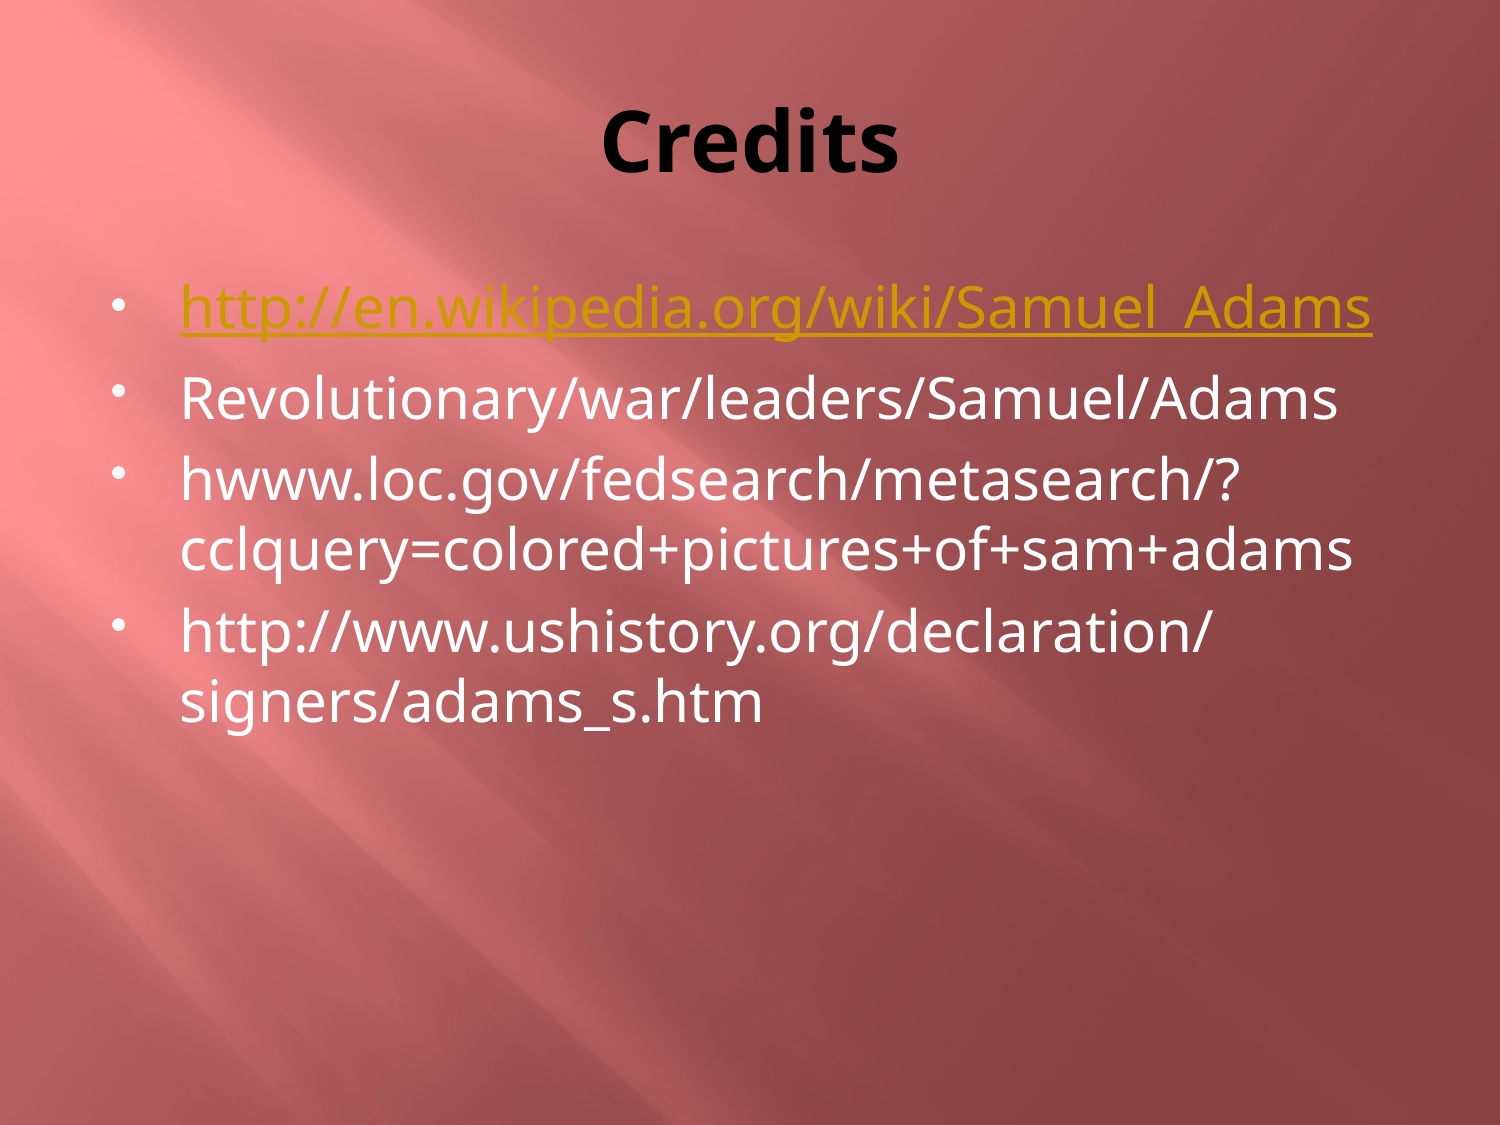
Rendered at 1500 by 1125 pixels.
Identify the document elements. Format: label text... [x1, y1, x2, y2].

list http://en.wikipedia.org/wiki/Samuel_Adams Revolutionary/war/leaders/Samuel/Adams hwww.loc.gov/fedsearch/metasearch/?cclquery=colored+pictures+of+sam+adams http://www.ushistory.org/declaration/signers/adams_s.htm [75, 262, 1425, 1035]
title Credits [75, 45, 1425, 233]
